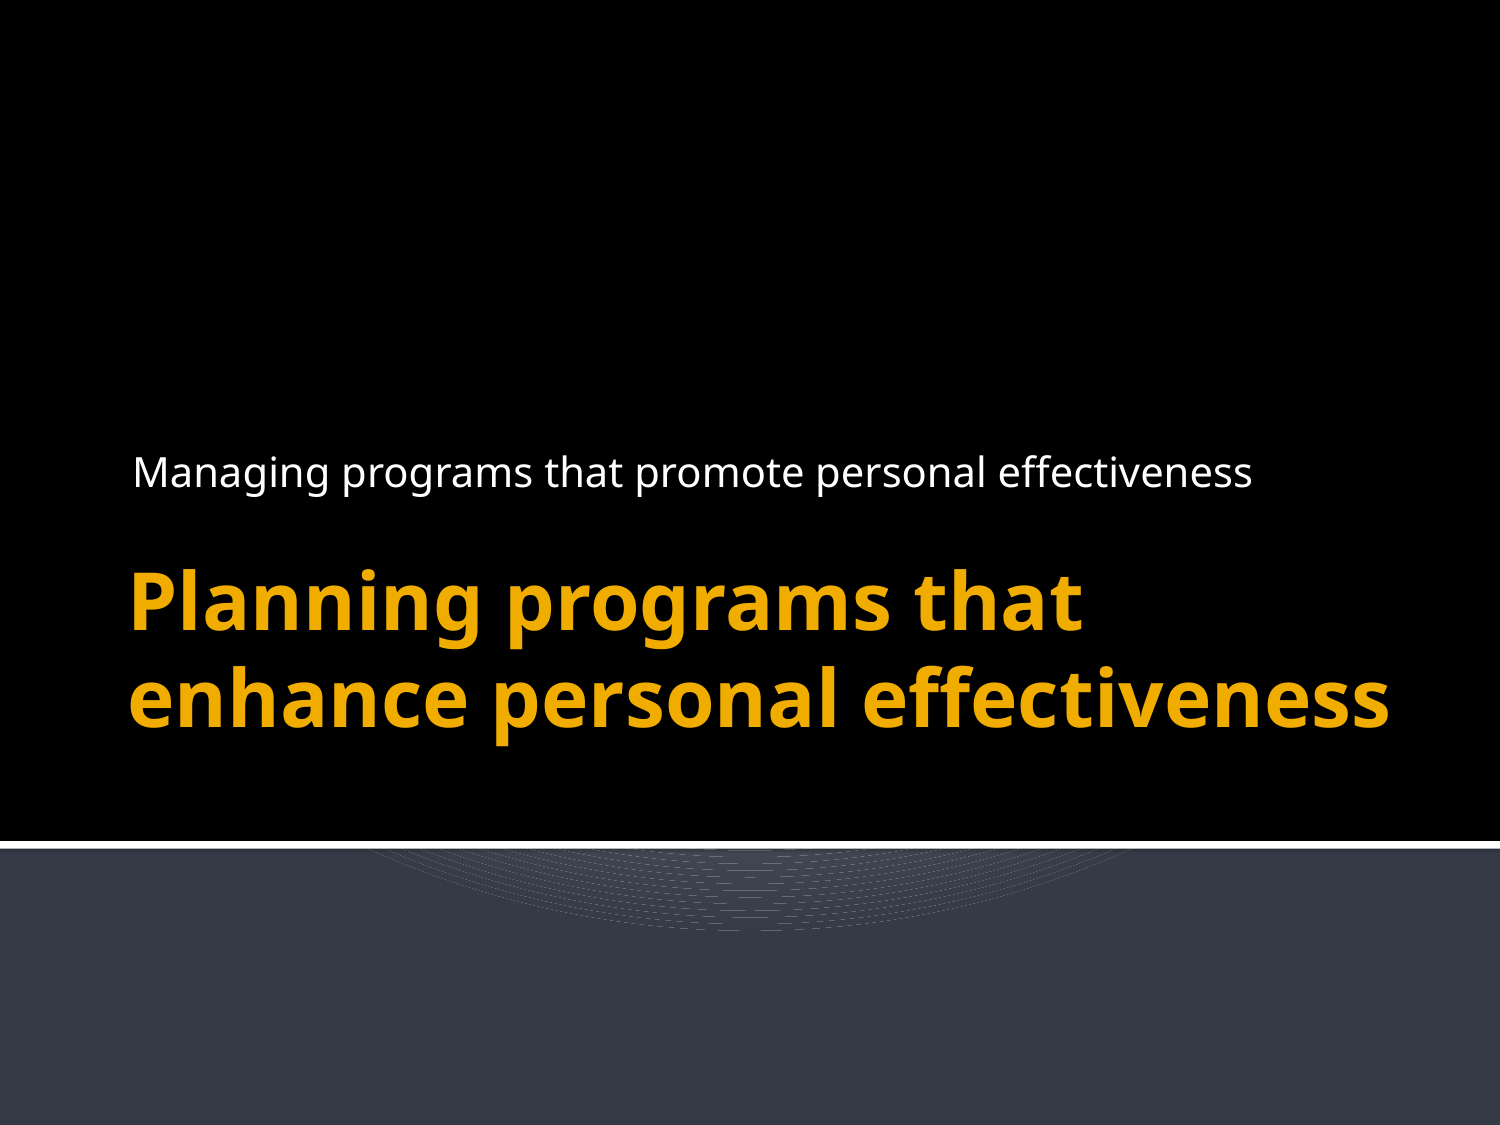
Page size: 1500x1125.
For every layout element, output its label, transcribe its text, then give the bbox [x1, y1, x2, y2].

title Planning programs that enhance personal effectiveness [112, 550, 1438, 825]
subtitle Managing programs that promote personal effectiveness [112, 299, 1438, 546]
